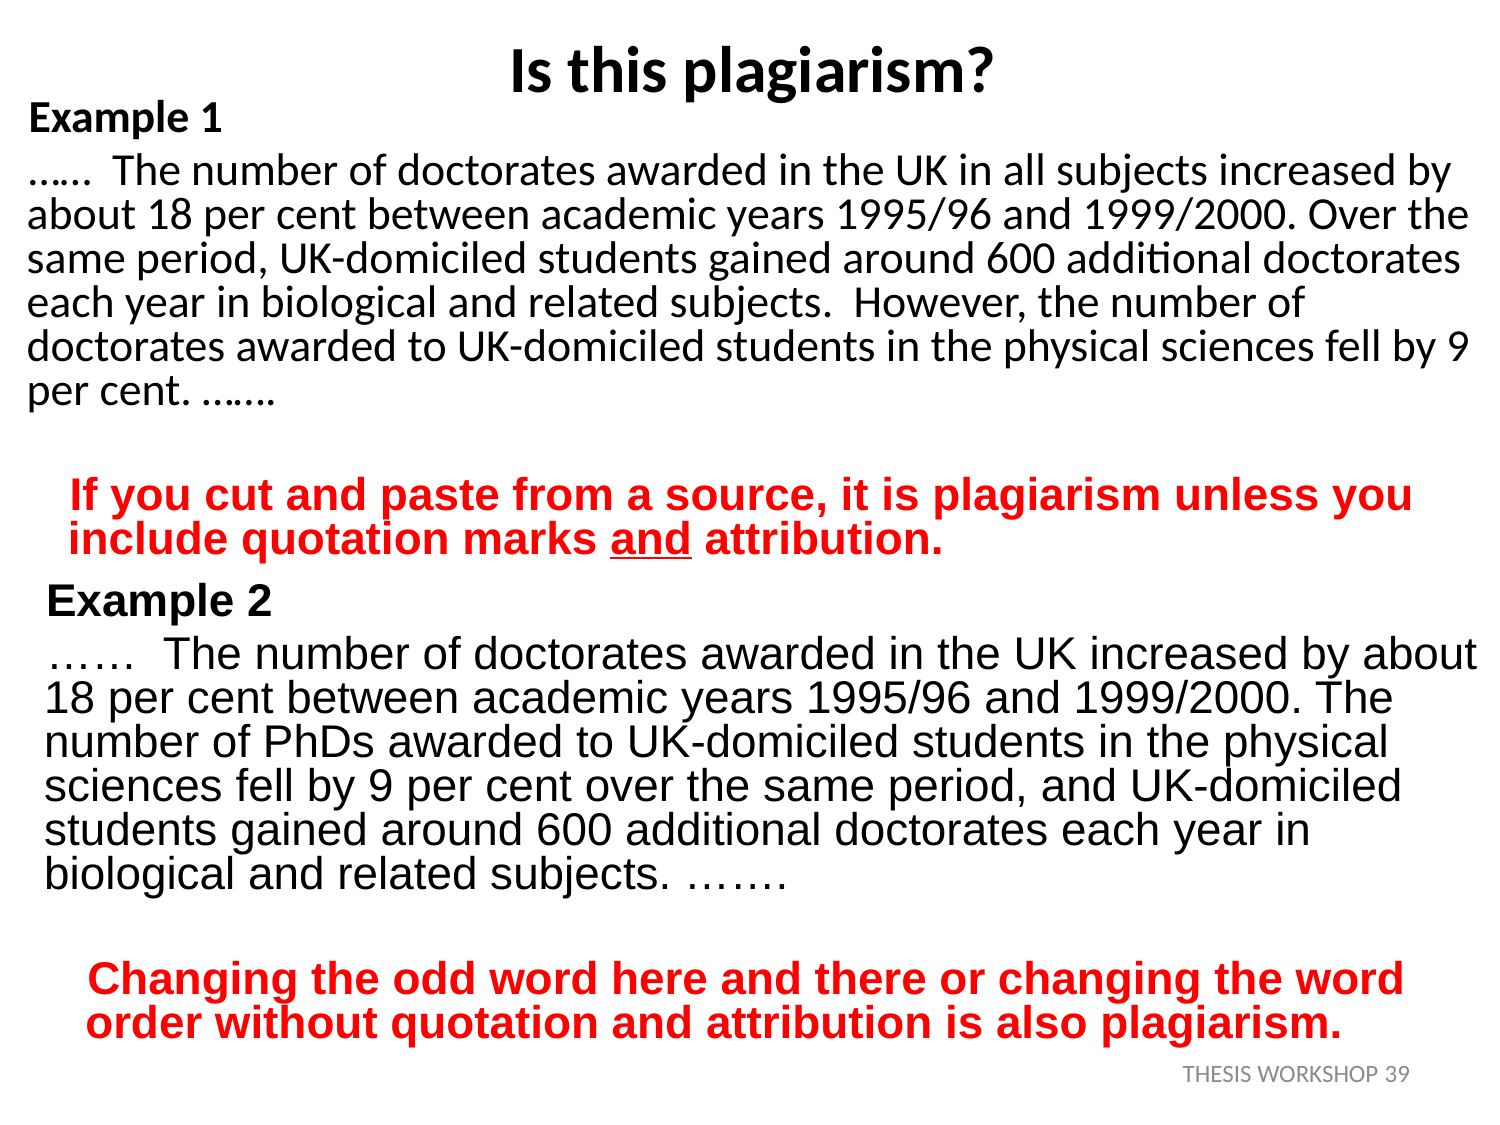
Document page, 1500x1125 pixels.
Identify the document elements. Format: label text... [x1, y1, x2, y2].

text_box Example 2 …… The number of doctorates awarded in the UK increased by about 18 per cent between academic years 1995/96 and 1999/2000. The number of PhDs awarded to UK-domiciled students in the physical sciences fell by 9 per cent over the same period, and UK-domiciled students gained around 600 additional doctorates each year in biological and related subjects. ……. [29, 574, 1500, 917]
text_box Changing the odd word here and there or changing the word order without quotation and attribution is also plagiarism. [70, 952, 1489, 1071]
title Is this plagiarism? [35, 19, 1471, 90]
slide_number THESIS WORKSHOP 39 [1074, 1071, 1425, 1103]
list Example 1 …… The number of doctorates awarded in the UK in all subjects increased by about 18 per cent between academic years 1995/96 and 1999/2000. Over the same period, UK-domiciled students gained around 600 additional doctorates each year in biological and related subjects. However, the number of doctorates awarded to UK-domiciled students in the physical sciences fell by 9 per cent. ……. [11, 90, 1500, 433]
text_box If you cut and paste from a source, it is plagiarism unless you include quotation marks and attribution. [53, 467, 1471, 574]
